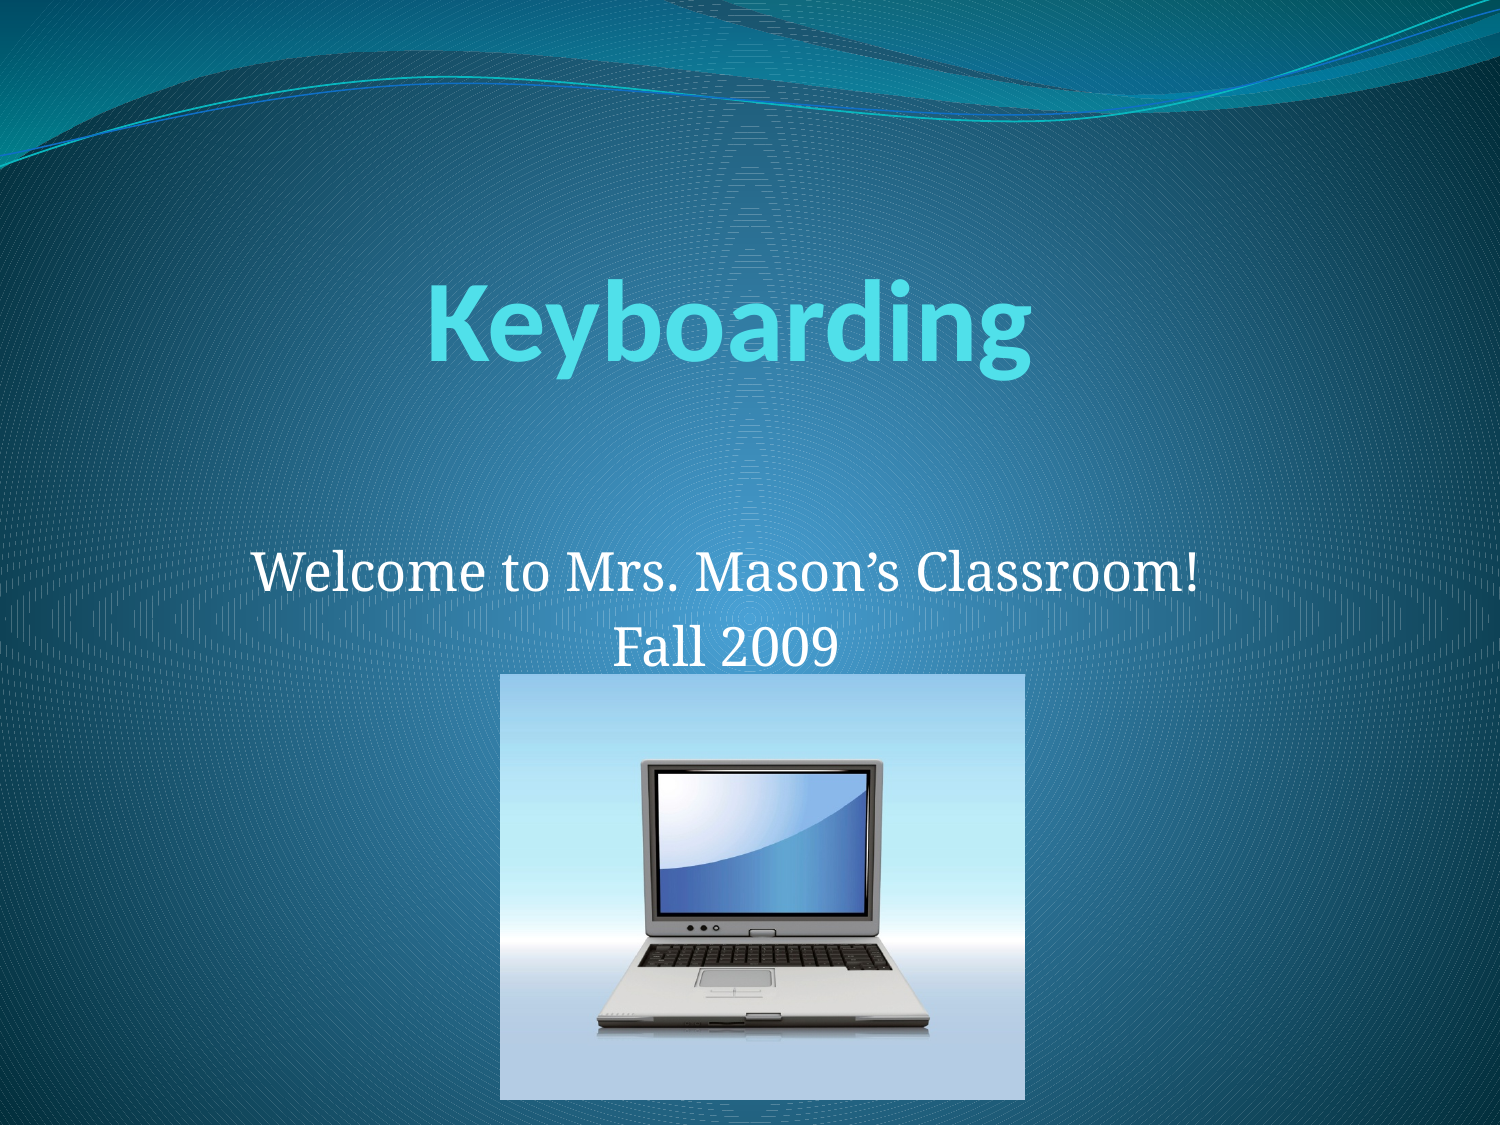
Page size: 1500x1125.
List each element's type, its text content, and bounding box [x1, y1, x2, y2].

title Keyboarding [87, 224, 1376, 525]
picture [499, 674, 1026, 1101]
subtitle Welcome to Mrs. Mason’s Classroom! Fall 2009 [87, 529, 1376, 818]
